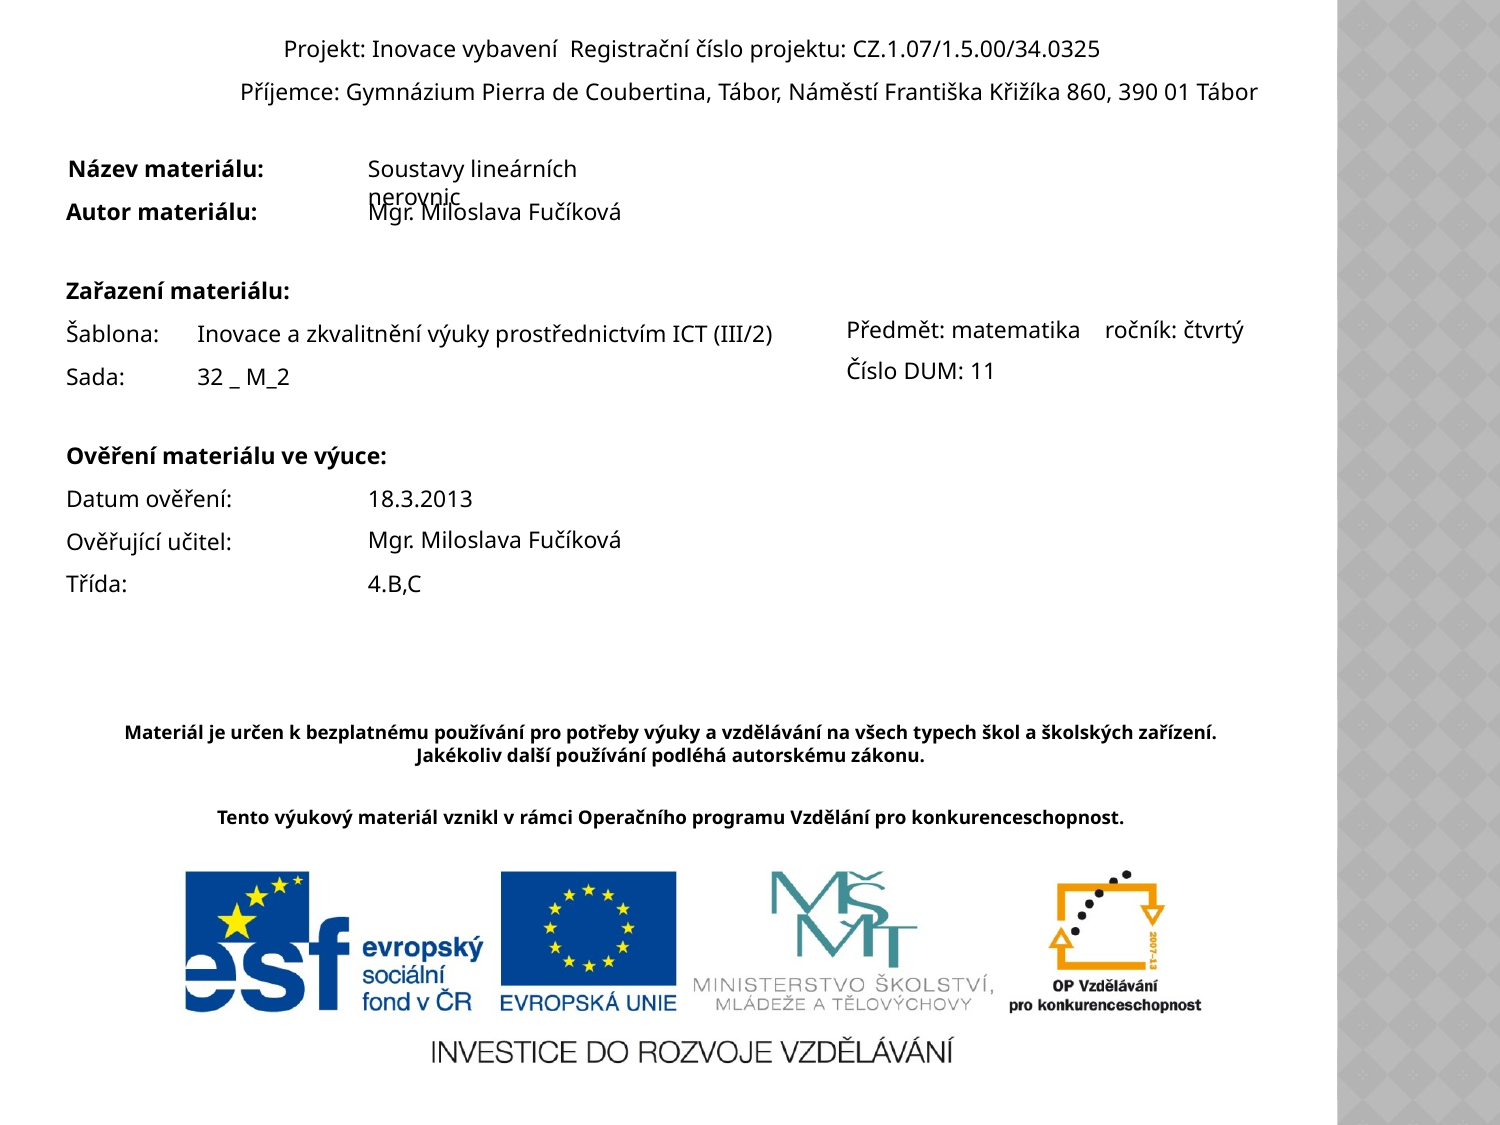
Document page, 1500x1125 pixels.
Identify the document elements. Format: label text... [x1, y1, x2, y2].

text_box Sada: [52, 356, 180, 398]
text_box Soustavy lineárních nerovnic [354, 148, 680, 191]
text_box 32 _ M_2 [183, 356, 580, 398]
picture [179, 867, 1210, 1067]
text_box Číslo DUM: 11 [832, 349, 1036, 391]
text_box Inovace a zkvalitnění výuky prostřednictvím ICT (III/2) [183, 313, 949, 354]
text_box 4.B,C [354, 562, 464, 604]
text_box 18.3.2013 [354, 478, 490, 519]
text_box [1188, 352, 1384, 425]
text_box Mgr. Miloslava Fučíková [354, 191, 727, 233]
text_box Příjemce: Gymnázium Pierra de Coubertina, Tábor, Náměstí Františka Křižíka 860, 390 01 Tábor [116, 71, 1384, 113]
text_box Datum ověření: [52, 478, 308, 519]
text_box Zařazení materiálu: [52, 270, 379, 311]
text_box Materiál je určen k bezplatnému používání pro potřeby výuky a vzdělávání na všech typech škol a školských zařízení. Jakékoliv další používání podléhá autorskému zákonu. [0, 714, 1341, 773]
text_box Název materiálu: [54, 148, 354, 217]
text_box Ověřující učitel: [52, 521, 312, 563]
text_box Projekt: Inovace vybavení Registrační číslo projektu: CZ.1.07/1.5.00/34.0325 [269, 28, 1230, 69]
text_box Předmět: matematika ročník: čtvrtý [832, 308, 1388, 350]
text_box Tento výukový materiál vznikl v rámci Operačního programu Vzdělání pro konkurenceschopnost. [0, 798, 1341, 835]
text_box Mgr. Miloslava Fučíková [354, 519, 656, 561]
text_box Autor materiálu: [52, 191, 334, 233]
text_box Ověření materiálu ve výuce: [52, 435, 507, 476]
text_box Třída: [52, 563, 180, 604]
text_box Šablona: [52, 313, 183, 354]
